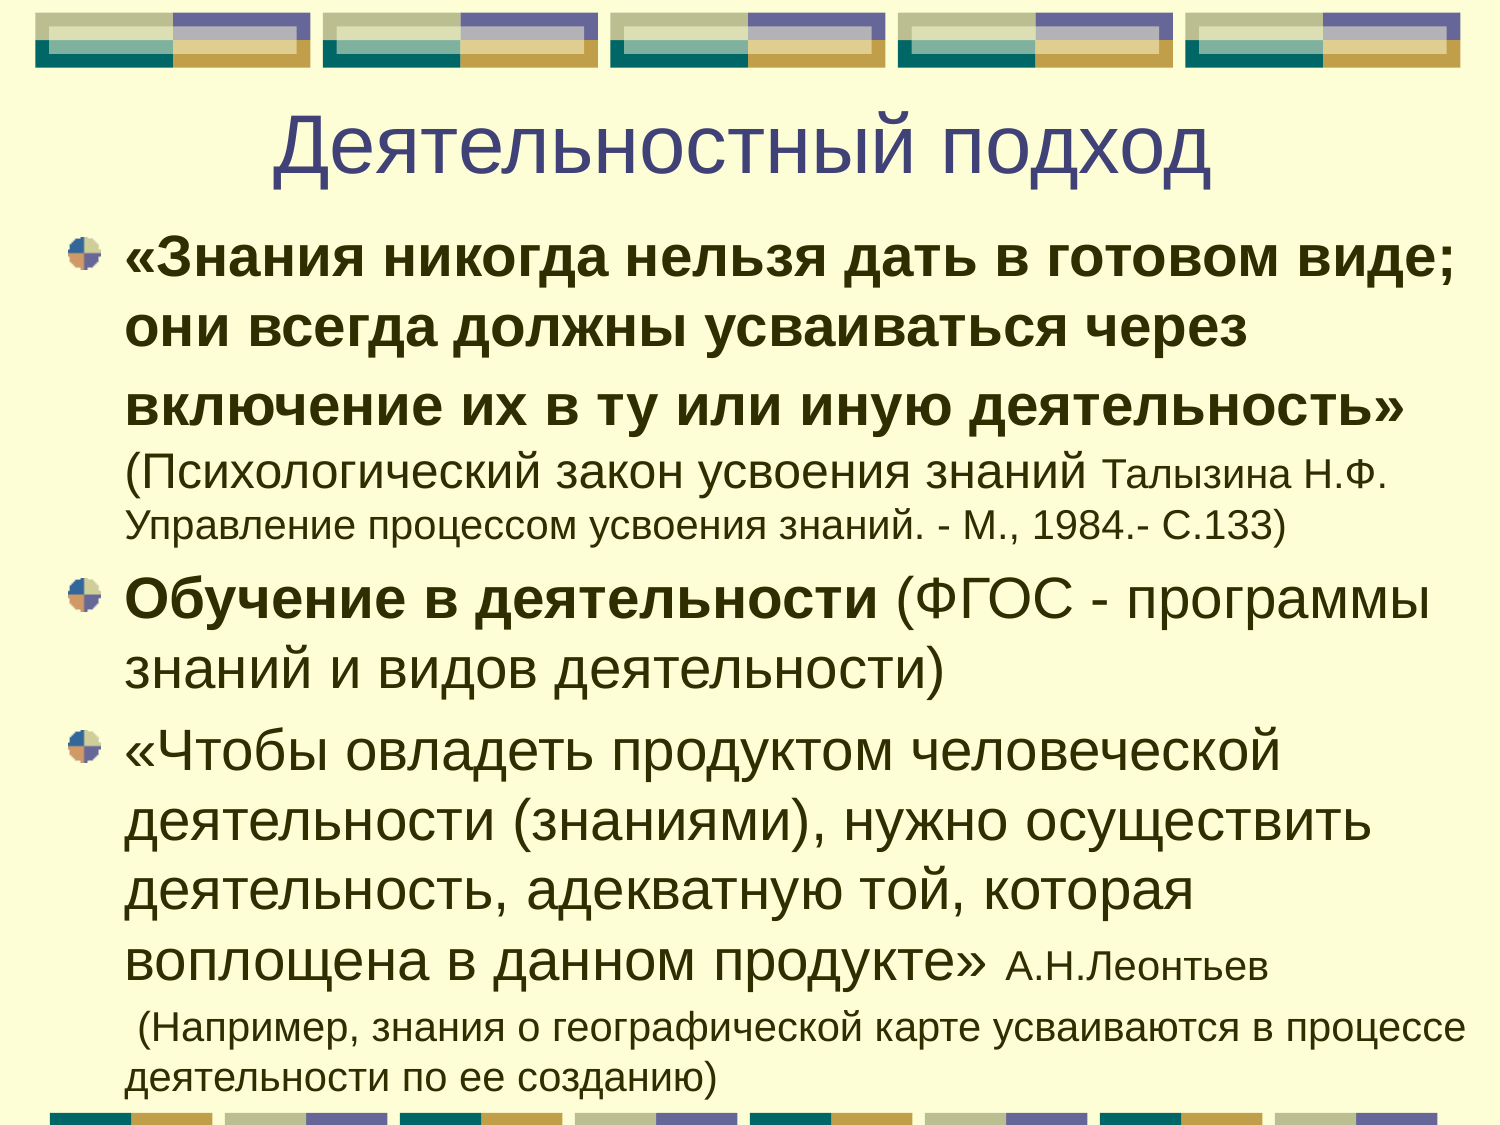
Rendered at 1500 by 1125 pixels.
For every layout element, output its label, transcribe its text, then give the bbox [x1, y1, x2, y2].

picture [68, 730, 101, 763]
picture [68, 237, 101, 270]
title Деятельностный подход [105, 70, 1381, 210]
list «Знания никогда нельзя дать в готовом виде; они всегда должны усваиваться через включение их в ту или иную деятельность» (Психологический закон усвоения знаний Талызина Н.Ф. Управление процессом усвоения знаний. - М., 1984.- С.133) Обучение в деятельности (ФГОС - программы знаний и видов деятельности) «Чтобы овладеть продуктом человеческой деятельности (знаниями), нужно осуществить деятельность, адекватную той, которая воплощена в данном продукте» А.Н.Леонтьев (Например, знания о географической карте усваиваются в процессе деятельности по ее созданию) [52, 210, 1500, 1125]
picture [68, 578, 101, 612]
